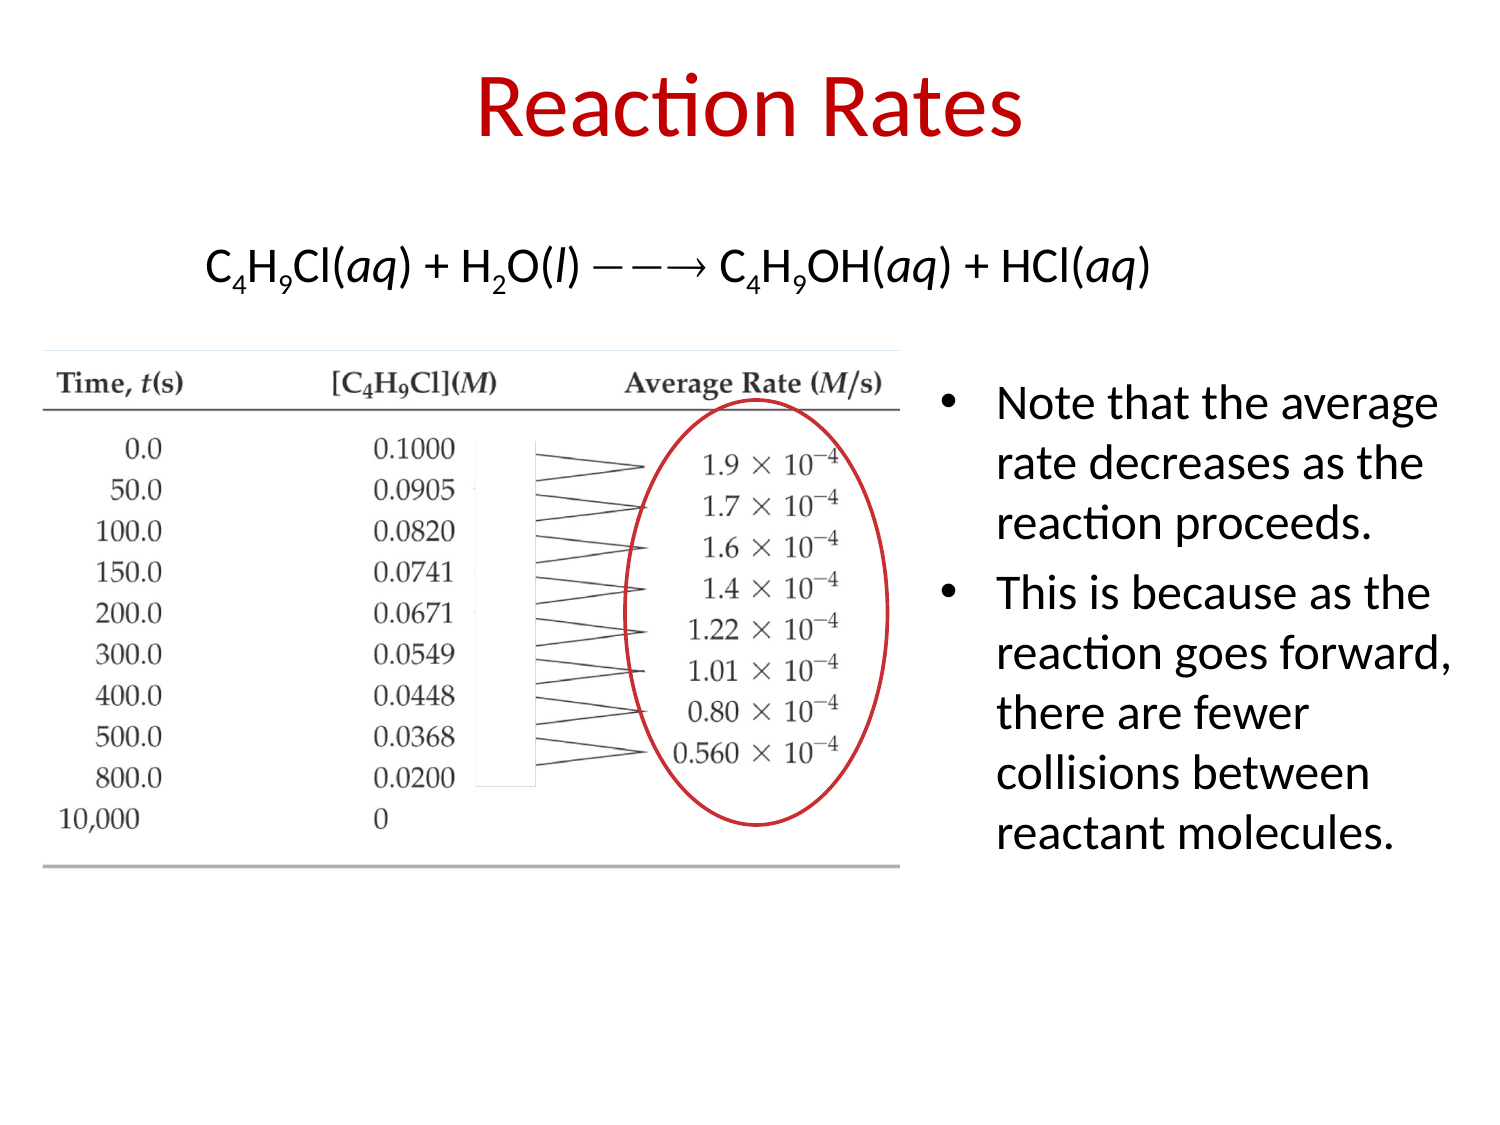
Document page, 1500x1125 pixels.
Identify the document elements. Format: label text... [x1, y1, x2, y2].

text_box C4H9Cl(aq) + H2O(l)  C4H9OH(aq) + HCl(aq) [190, 224, 1363, 308]
picture [37, 349, 901, 876]
text_box Reaction Rates [112, 37, 1388, 225]
text_box Note that the average rate decreases as the reaction proceeds. This is because as the reaction goes forward, there are fewer collisions between reactant molecules. [924, 362, 1500, 975]
